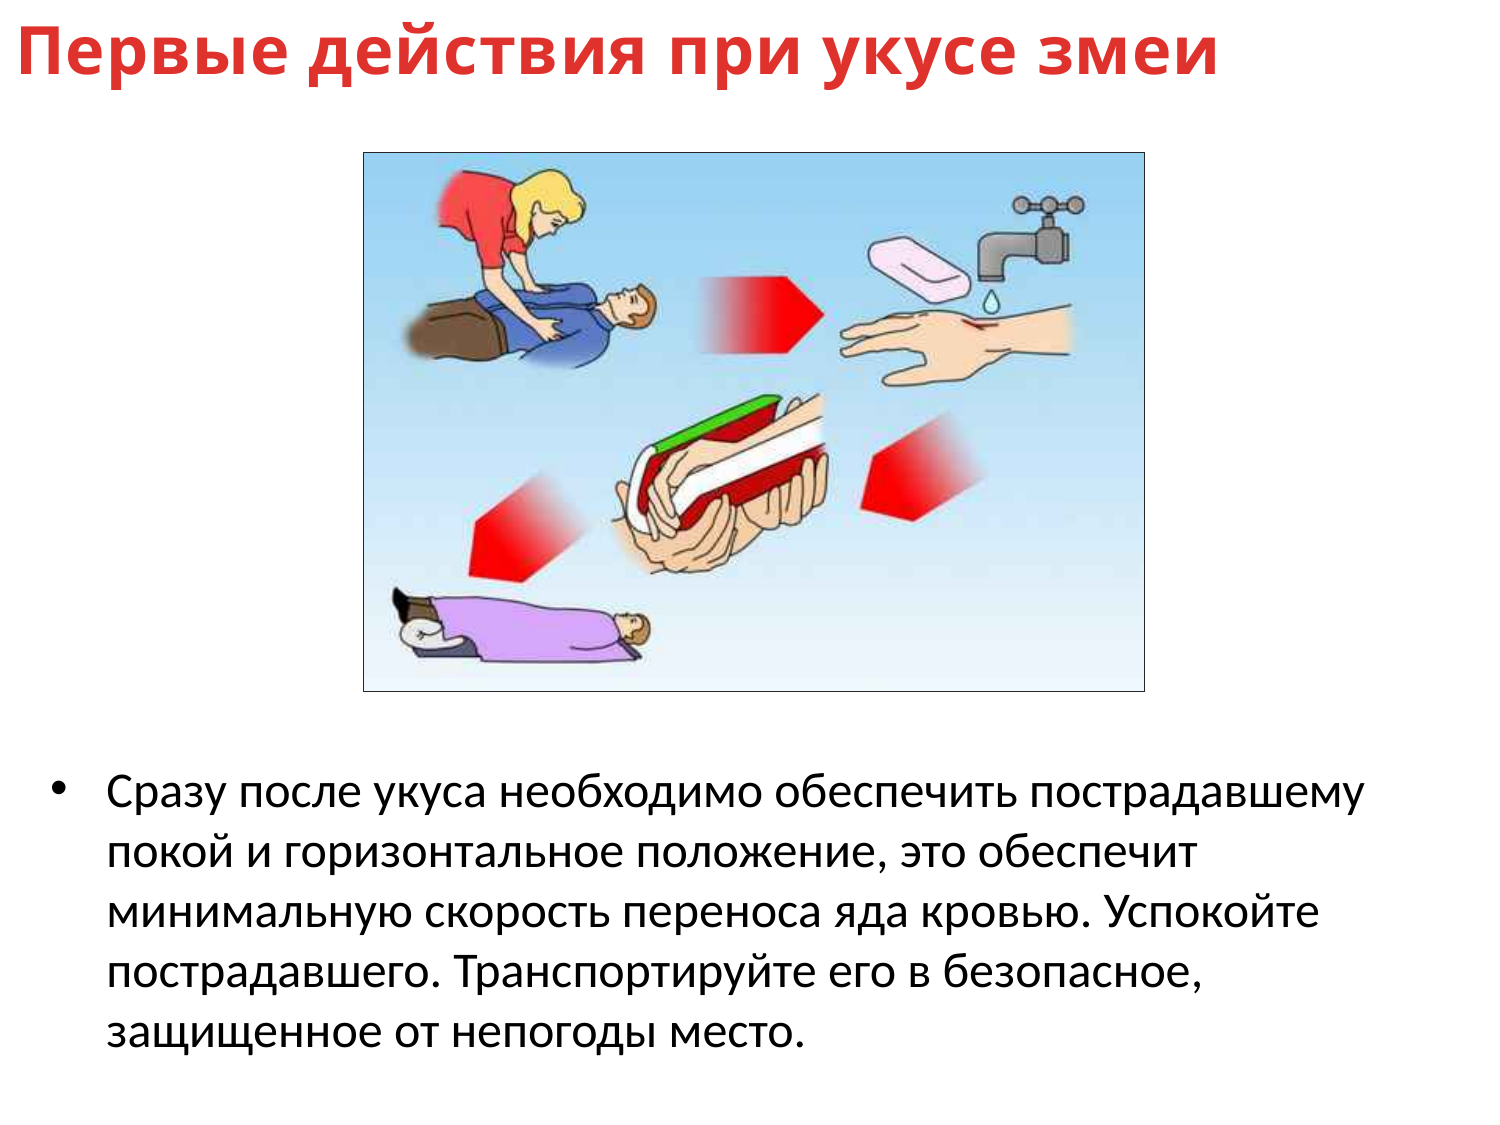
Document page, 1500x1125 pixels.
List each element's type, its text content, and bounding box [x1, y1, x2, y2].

list Сразу после укуса необходимо обеспечить пострадавшему покой и горизонтальное положение, это обеспечит минимальную скорость переноса яда кровью. Успокойте пострадавшего. Транспортируйте его в безопасное, защищенное от непогоды место. [35, 750, 1500, 1067]
text_box Первые действия при укусе змеи [0, 0, 1500, 95]
picture [363, 152, 1145, 692]
